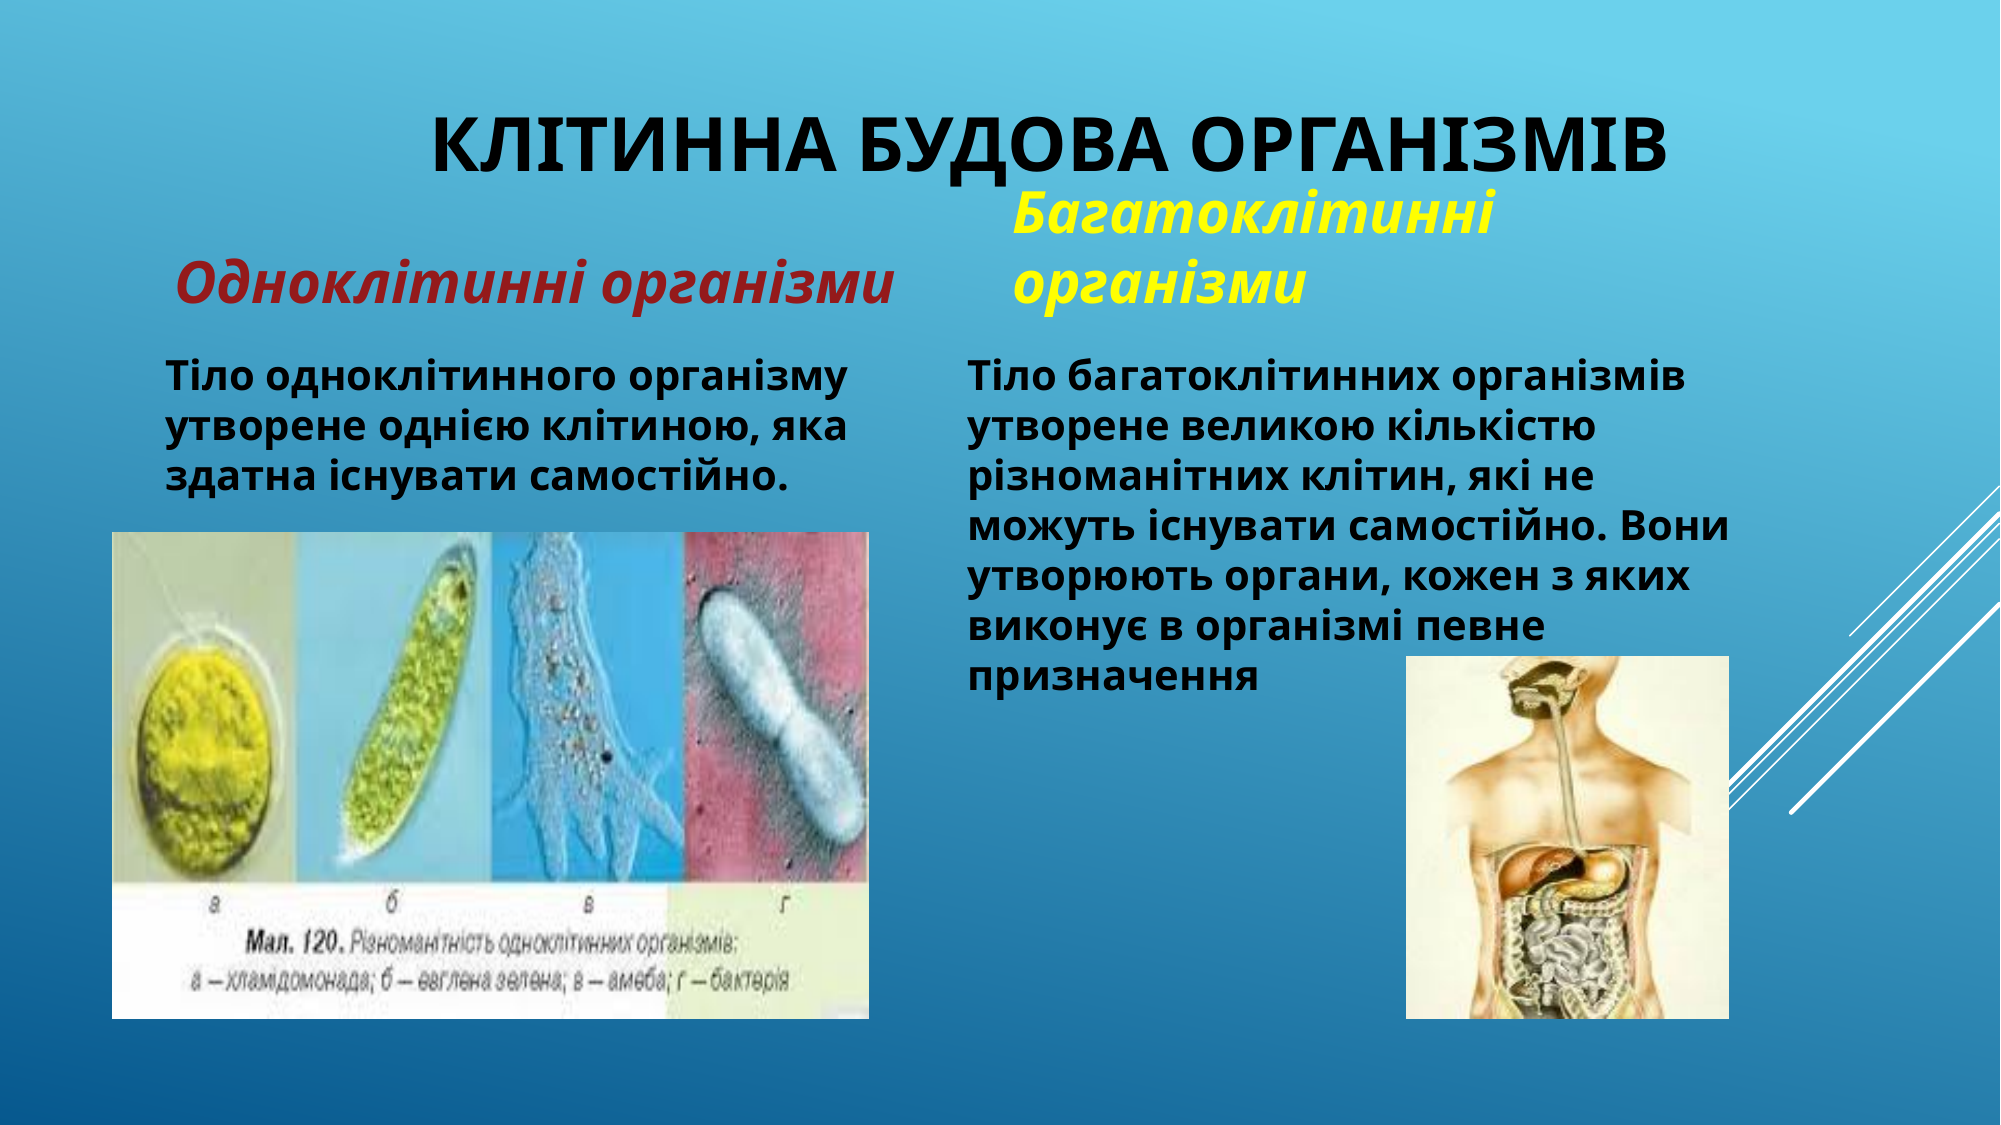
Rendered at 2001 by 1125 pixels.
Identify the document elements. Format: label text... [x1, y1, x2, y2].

list Багатоклітинні організми [997, 217, 1815, 323]
list Тіло одноклітинного організму утворене однією клітиною, яка здатна існувати самостійно. [150, 341, 952, 533]
picture [1405, 656, 1730, 1020]
picture [111, 532, 870, 1020]
list Одноклітинні організми [159, 217, 923, 323]
title Клітинна будова організмів [414, 51, 1815, 231]
list Тіло багатоклітинних організмів утворене великою кількістю різноманітних клітин, які не можуть існувати самостійно. Вони утворюють органи, кожен з яких виконує в організмі певне призначення [952, 341, 1762, 792]
